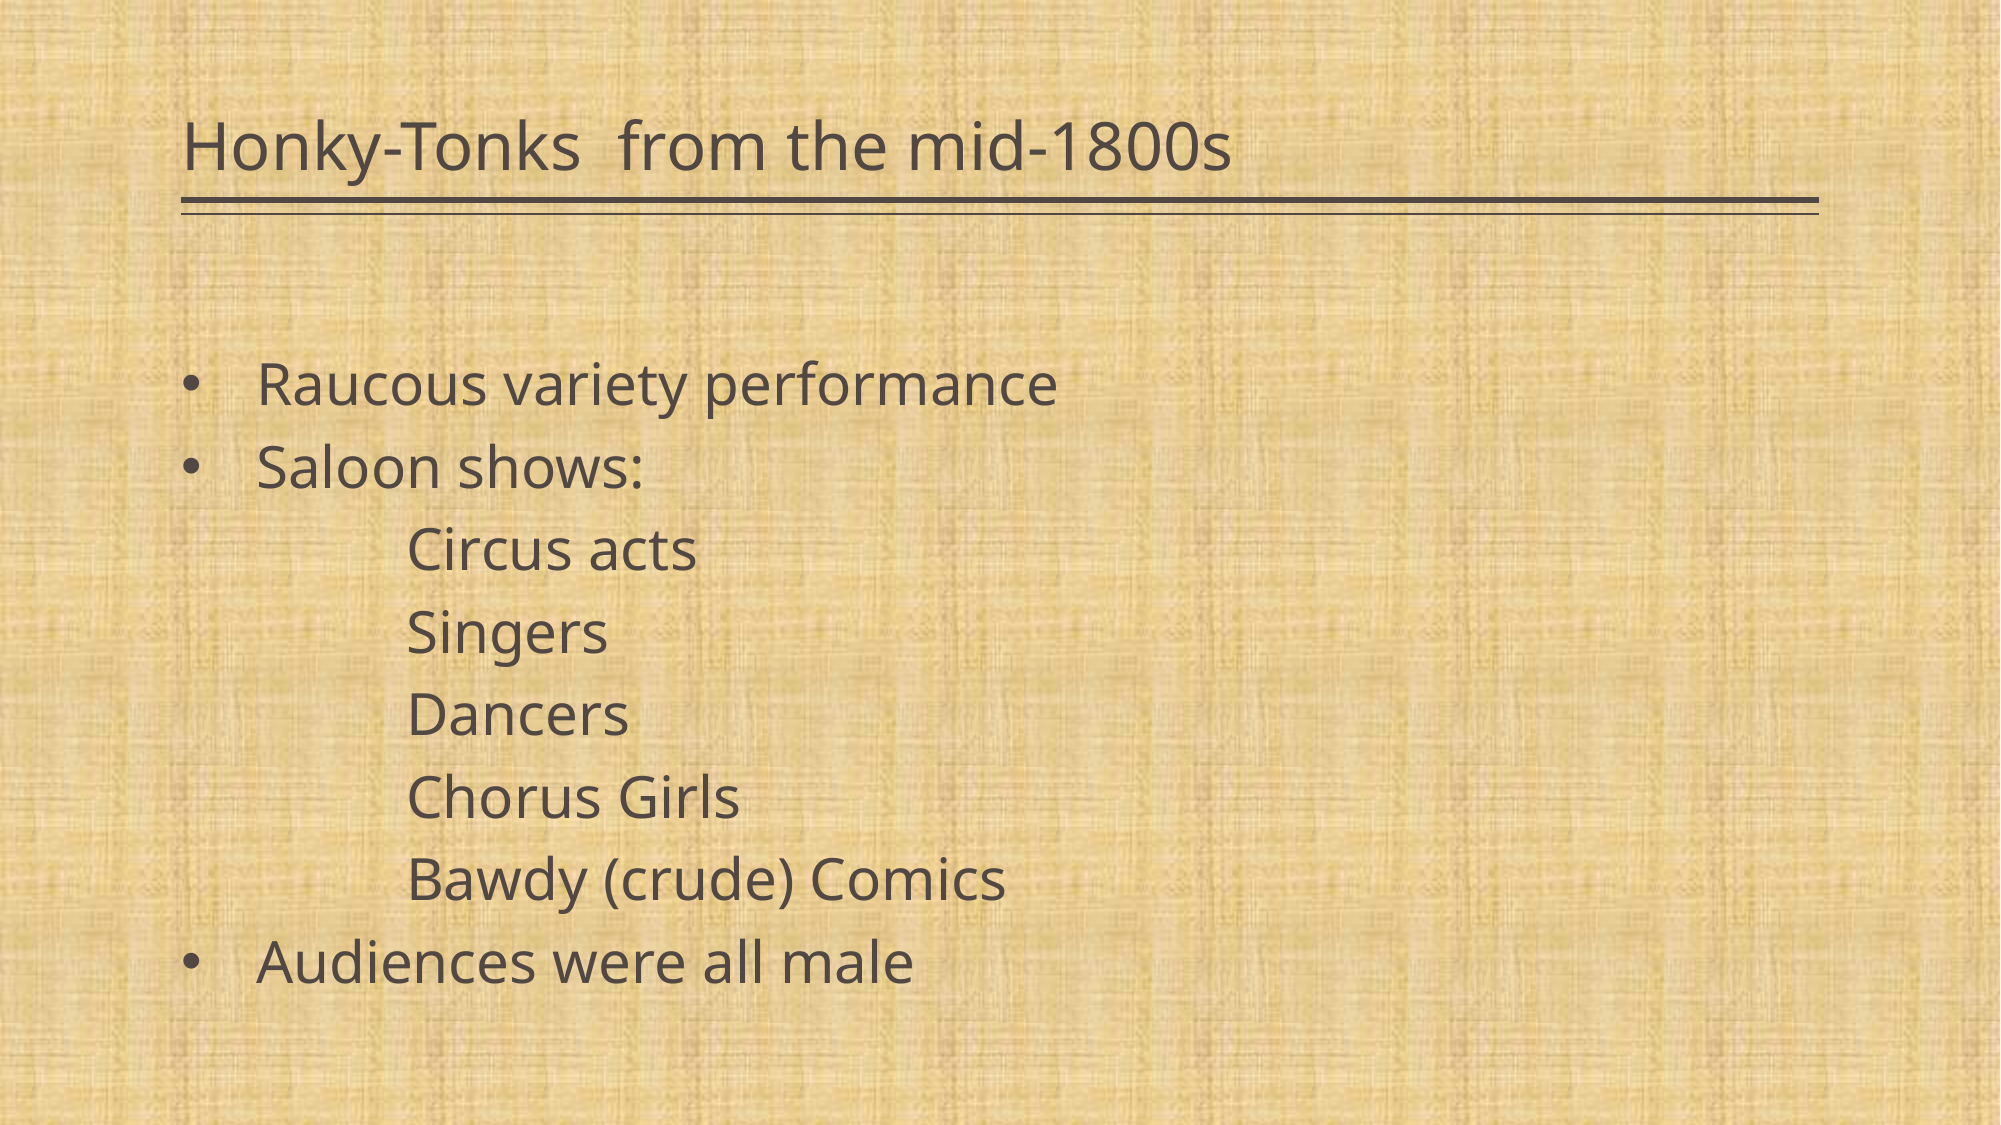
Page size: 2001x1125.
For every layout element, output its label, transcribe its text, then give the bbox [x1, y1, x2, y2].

picture [0, 0, 2001, 1125]
list Raucous variety performance Saloon shows: Circus acts Singers Dancers Chorus Girls Bawdy (crude) Comics Audiences were all male [181, 262, 1214, 1013]
title Honky-Tonks from the mid-1800s [181, 12, 1819, 193]
